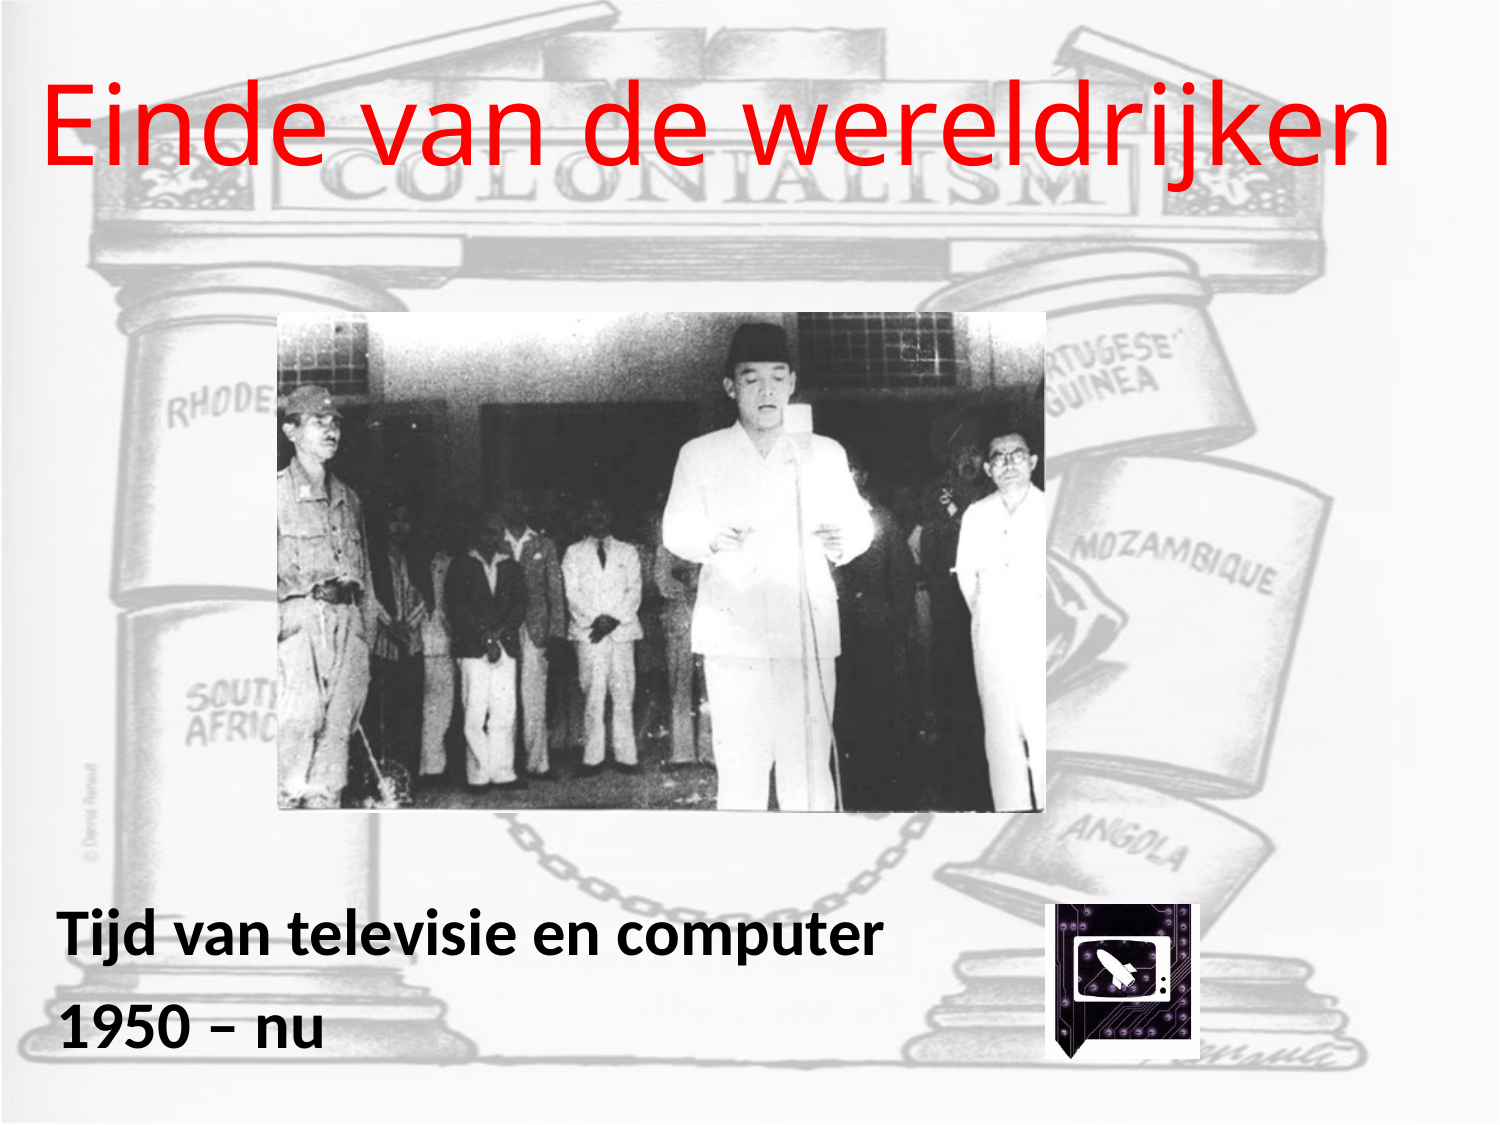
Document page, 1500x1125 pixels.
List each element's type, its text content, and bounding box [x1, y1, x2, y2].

title Einde van de wereldrijken [0, 0, 1436, 242]
subtitle Tijd van televisie en computer 1950 – nu [41, 881, 1050, 1125]
picture [1045, 904, 1200, 1060]
picture [277, 311, 1046, 813]
